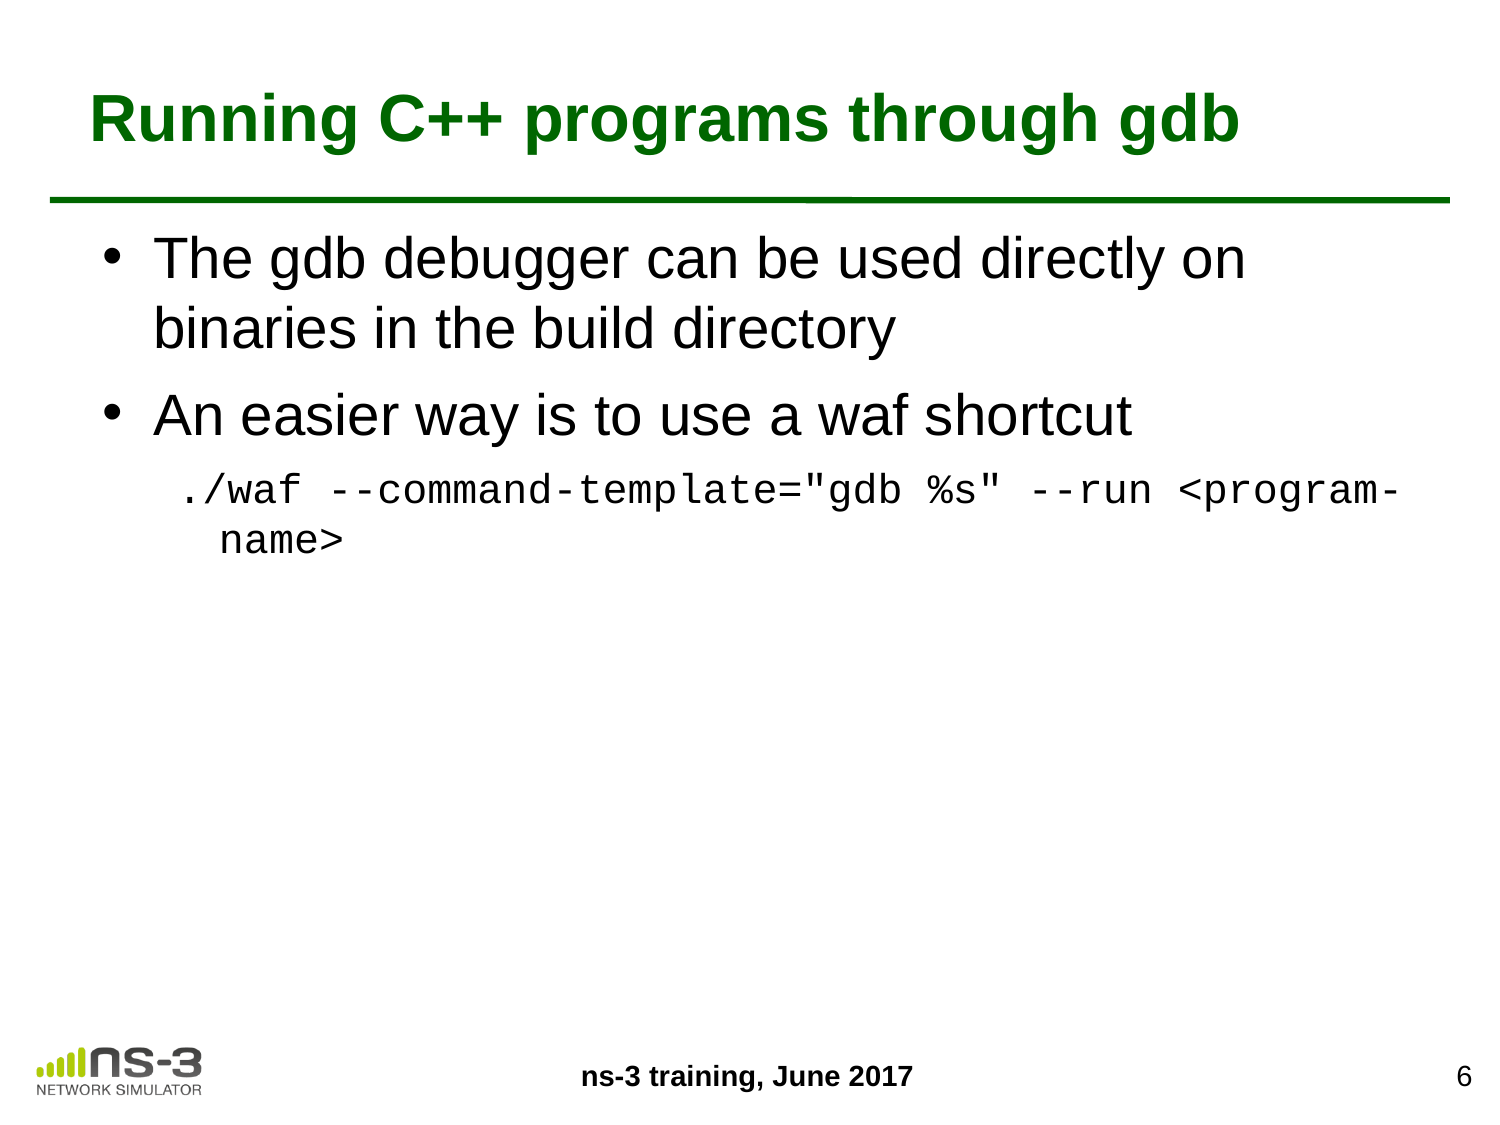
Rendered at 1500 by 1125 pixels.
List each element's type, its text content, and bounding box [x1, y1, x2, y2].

slide_number 6 [1142, 1049, 1488, 1125]
footer ns-3 training, June 2017 [512, 1049, 983, 1125]
list The gdb debugger can be used directly on binaries in the build directory An easier way is to use a waf shortcut ./waf --command-template="gdb %s" --run <program-name> [87, 212, 1433, 1012]
picture [24, 1017, 213, 1125]
title Running C++ programs through gdb [74, 44, 1421, 186]
